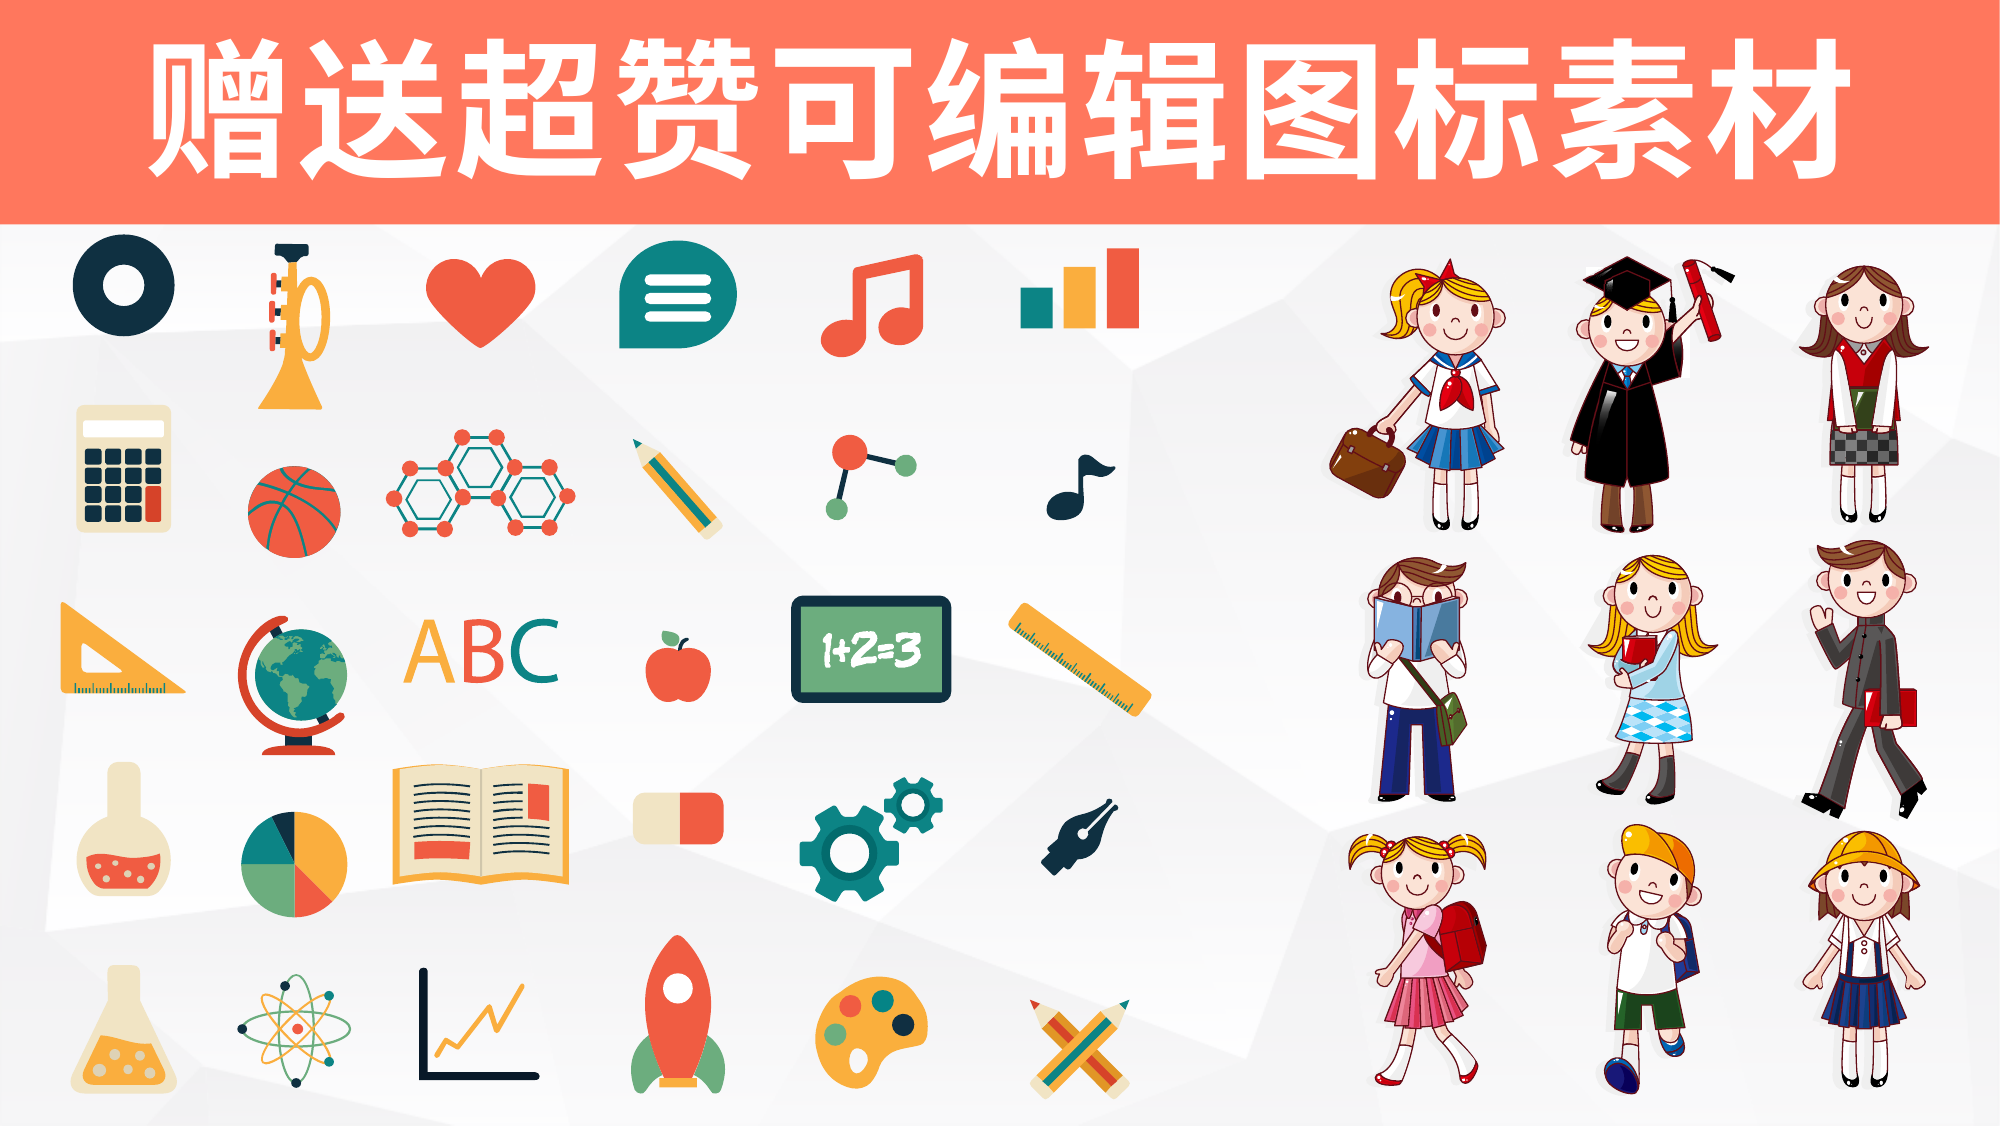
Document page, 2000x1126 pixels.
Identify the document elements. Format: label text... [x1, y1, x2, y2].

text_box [824, 433, 918, 522]
text_box [0, 0, 2000, 226]
text_box 赠送超赞可编辑图标素材 [128, 8, 1871, 204]
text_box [632, 792, 724, 845]
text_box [999, 644, 1161, 675]
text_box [240, 811, 348, 918]
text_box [247, 465, 341, 559]
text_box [1040, 798, 1119, 877]
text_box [1318, 256, 1929, 1099]
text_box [76, 761, 171, 897]
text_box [790, 595, 952, 704]
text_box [403, 618, 559, 684]
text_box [1029, 999, 1131, 1101]
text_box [392, 764, 569, 885]
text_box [237, 614, 351, 756]
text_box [76, 404, 172, 533]
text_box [1020, 248, 1140, 329]
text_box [619, 240, 738, 349]
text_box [645, 630, 712, 703]
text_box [623, 934, 733, 1095]
text_box [1046, 454, 1116, 521]
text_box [60, 600, 187, 694]
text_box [814, 975, 929, 1090]
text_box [67, 964, 181, 1094]
picture [0, 226, 2000, 1126]
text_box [418, 965, 543, 1081]
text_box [632, 438, 724, 541]
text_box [237, 973, 352, 1089]
text_box [426, 259, 536, 348]
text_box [257, 243, 331, 410]
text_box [385, 428, 576, 538]
text_box [72, 234, 175, 337]
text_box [799, 776, 943, 903]
text_box [820, 254, 924, 358]
